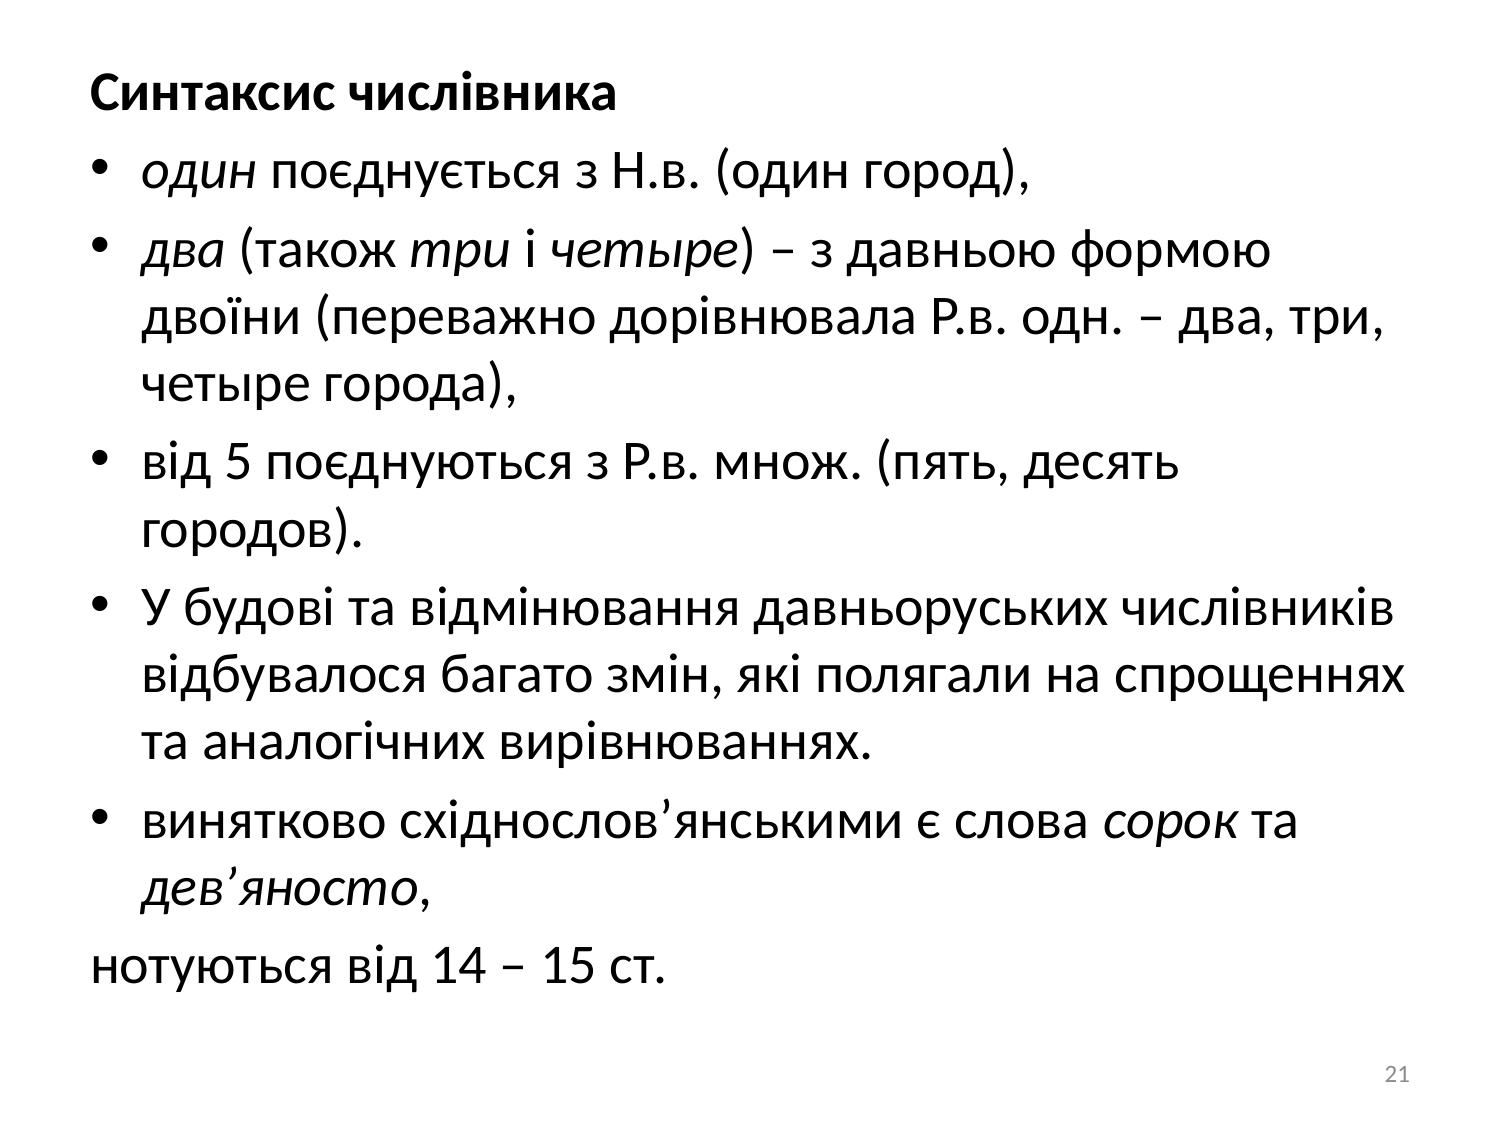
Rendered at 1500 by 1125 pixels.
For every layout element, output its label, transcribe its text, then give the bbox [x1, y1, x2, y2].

slide_number 21 [1074, 1042, 1425, 1103]
list Синтаксис числівника один поєднується з Н.в. (один город), два (також три і четыре) – з давньою формою двоїни (переважно дорівнювала Р.в. одн. – два, три, четыре города), від 5 поєднуються з Р.в. множ. (пять, десять городов). У будові та відмінювання давньоруських числівників відбувалося багато змін, які полягали на спрощеннях та аналогічних вирівнюваннях. винятково східнослов’янськими є слова сорок та дев’яносто, нотуються від 14 – 15 ст. [75, 46, 1425, 1005]
